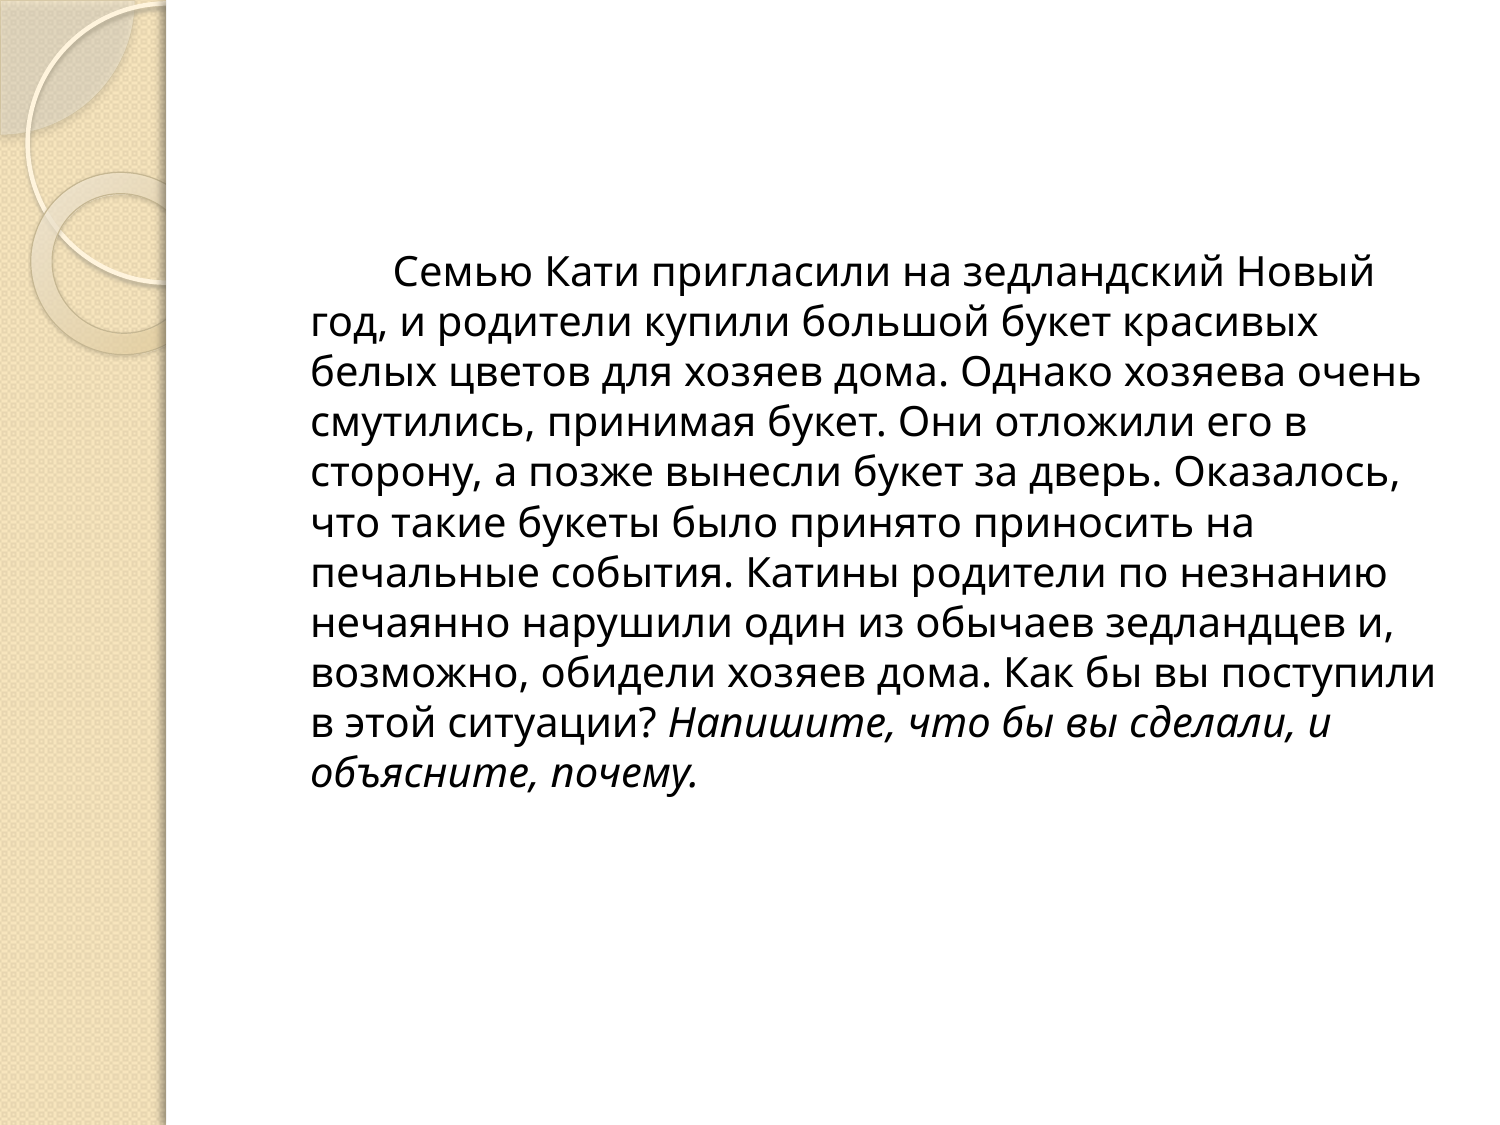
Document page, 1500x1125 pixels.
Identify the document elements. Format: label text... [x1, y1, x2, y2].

list Семью Кати пригласили на зедландский Новый год, и родители купили большой букет красивых белых цветов для хозяев дома. Однако хозяева очень смутились, принимая букет. Они отложили его в сторону, а позже вынесли букет за дверь. Оказалось, что такие букеты было принято приносить на печальные события. Катины родители по незнанию нечаянно нарушили один из обычаев зедландцев и, возможно, обидели хозяев дома. Как бы вы поступили в этой ситуации? Напишите, что бы вы сделали, и объясните, почему. [235, 237, 1466, 1025]
